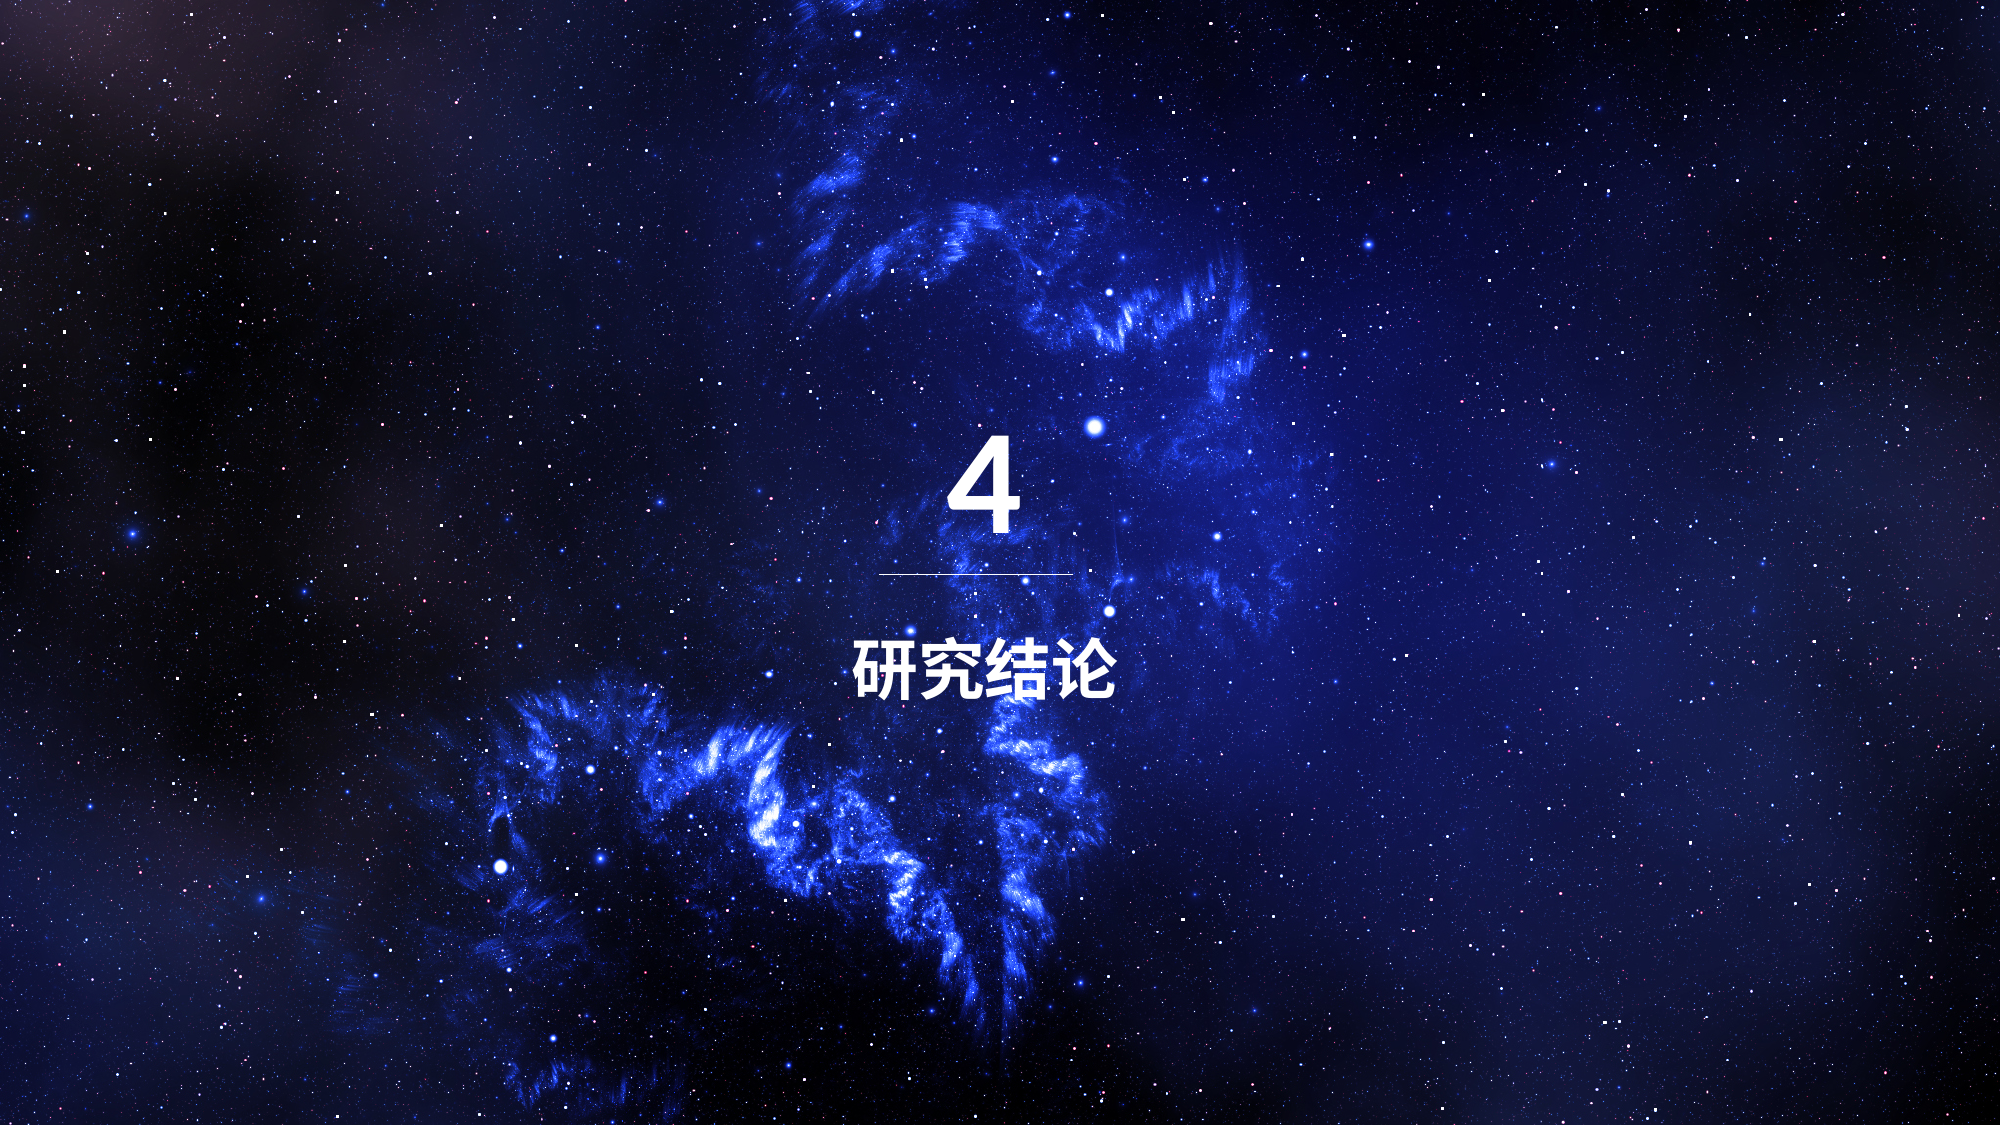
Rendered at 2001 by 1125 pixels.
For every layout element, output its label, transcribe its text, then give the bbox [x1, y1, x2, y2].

picture [0, 0, 2000, 1125]
list 4 [908, 396, 1059, 547]
title 研究结论 [836, 629, 1145, 713]
